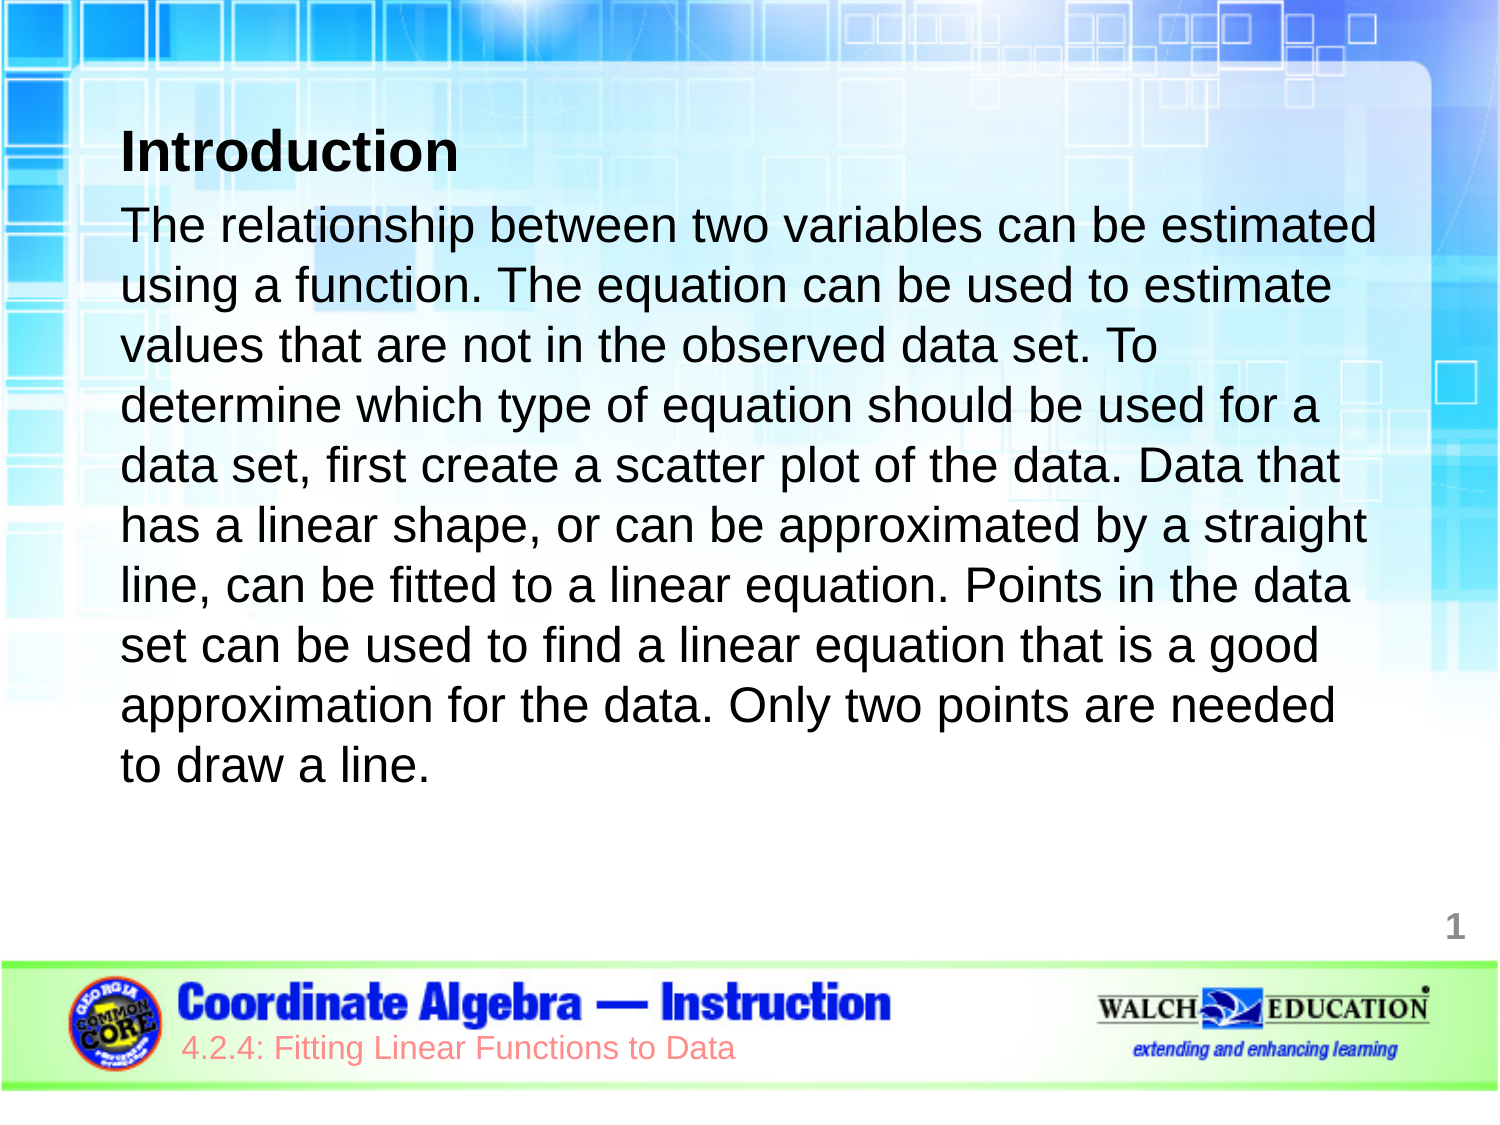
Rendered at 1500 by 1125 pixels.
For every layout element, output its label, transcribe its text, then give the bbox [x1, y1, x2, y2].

footer 4.2.4: Fitting Linear Functions to Data [166, 1024, 1080, 1069]
picture [1, 0, 1500, 1091]
slide_number 1 [1361, 901, 1481, 949]
subtitle Introduction The relationship between two variables can be estimated using a function. The equation can be used to estimate values that are not in the observed data set. To determine which type of equation should be used for a data set, first create a scatter plot of the data. Data that has a linear shape, or can be approximated by a straight line, can be fitted to a linear equation. Points in the data set can be used to find a linear equation that is a good approximation for the data. Only two points are needed to draw a line. [105, 105, 1396, 925]
